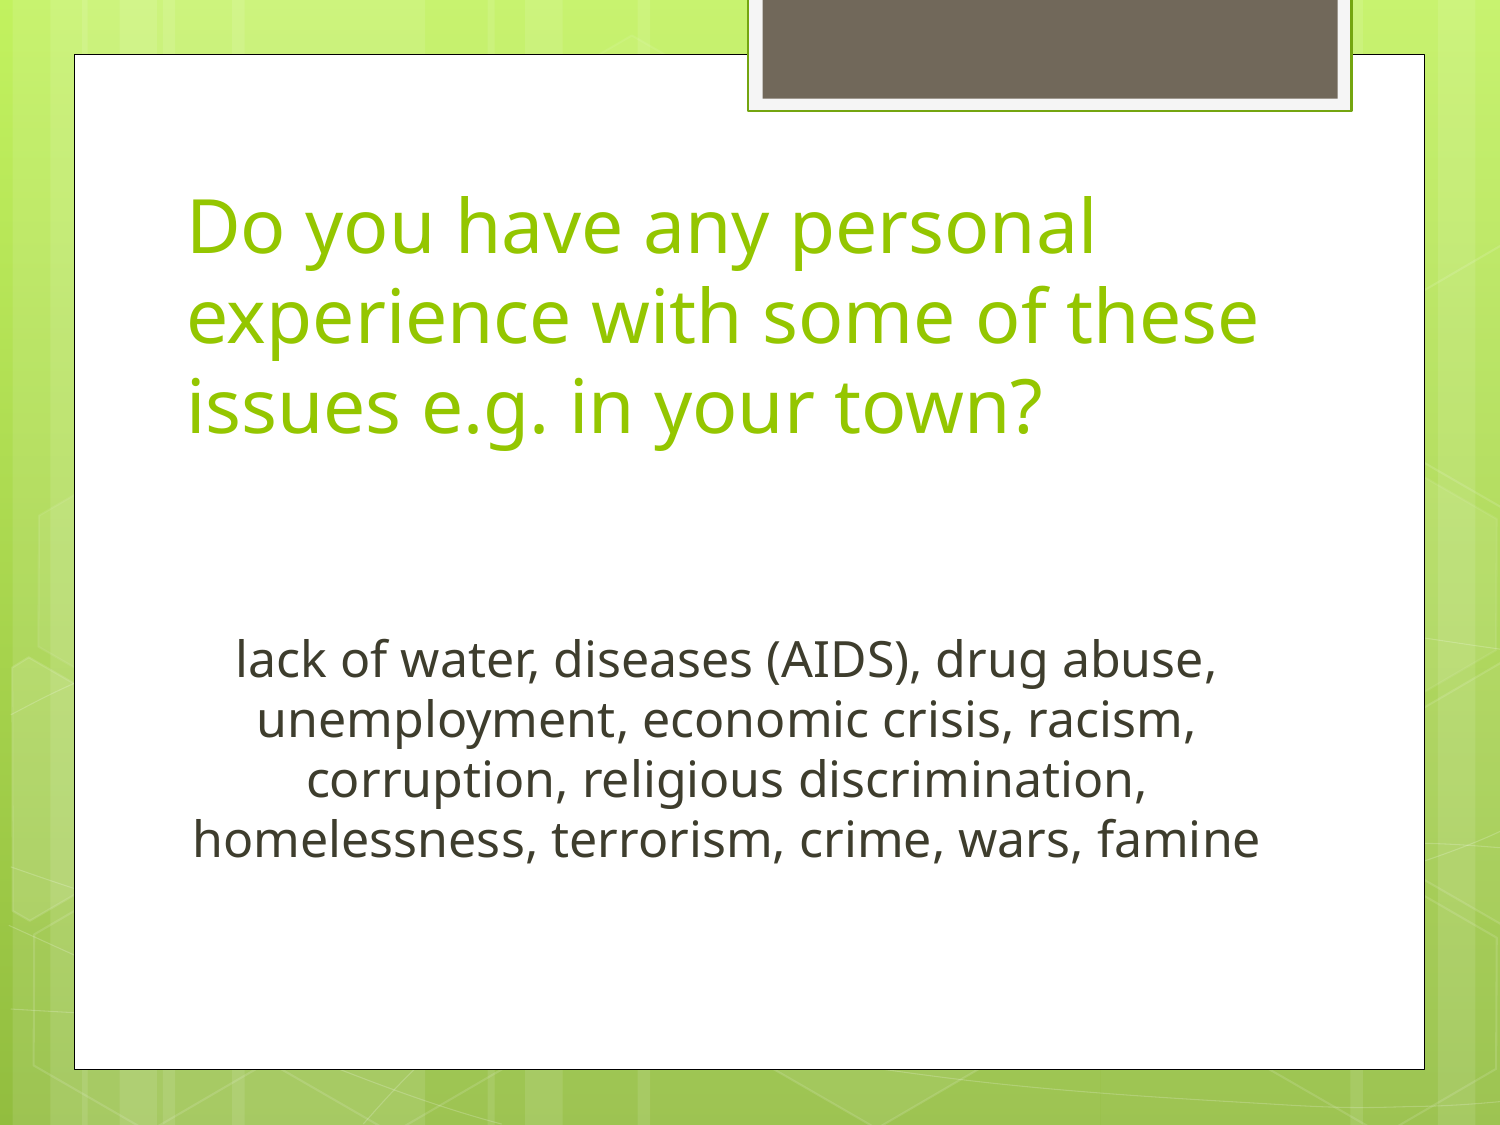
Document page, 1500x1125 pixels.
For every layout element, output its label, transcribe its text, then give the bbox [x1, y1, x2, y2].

list lack of water, diseases (AIDS), drug abuse, unemployment, economic crisis, racism, corruption, religious discrimination, homelessness, terrorism, crime, wars, famine [171, 479, 1283, 957]
title Do you have any personal experience with some of these issues e.g. in your town? [171, 168, 1324, 457]
